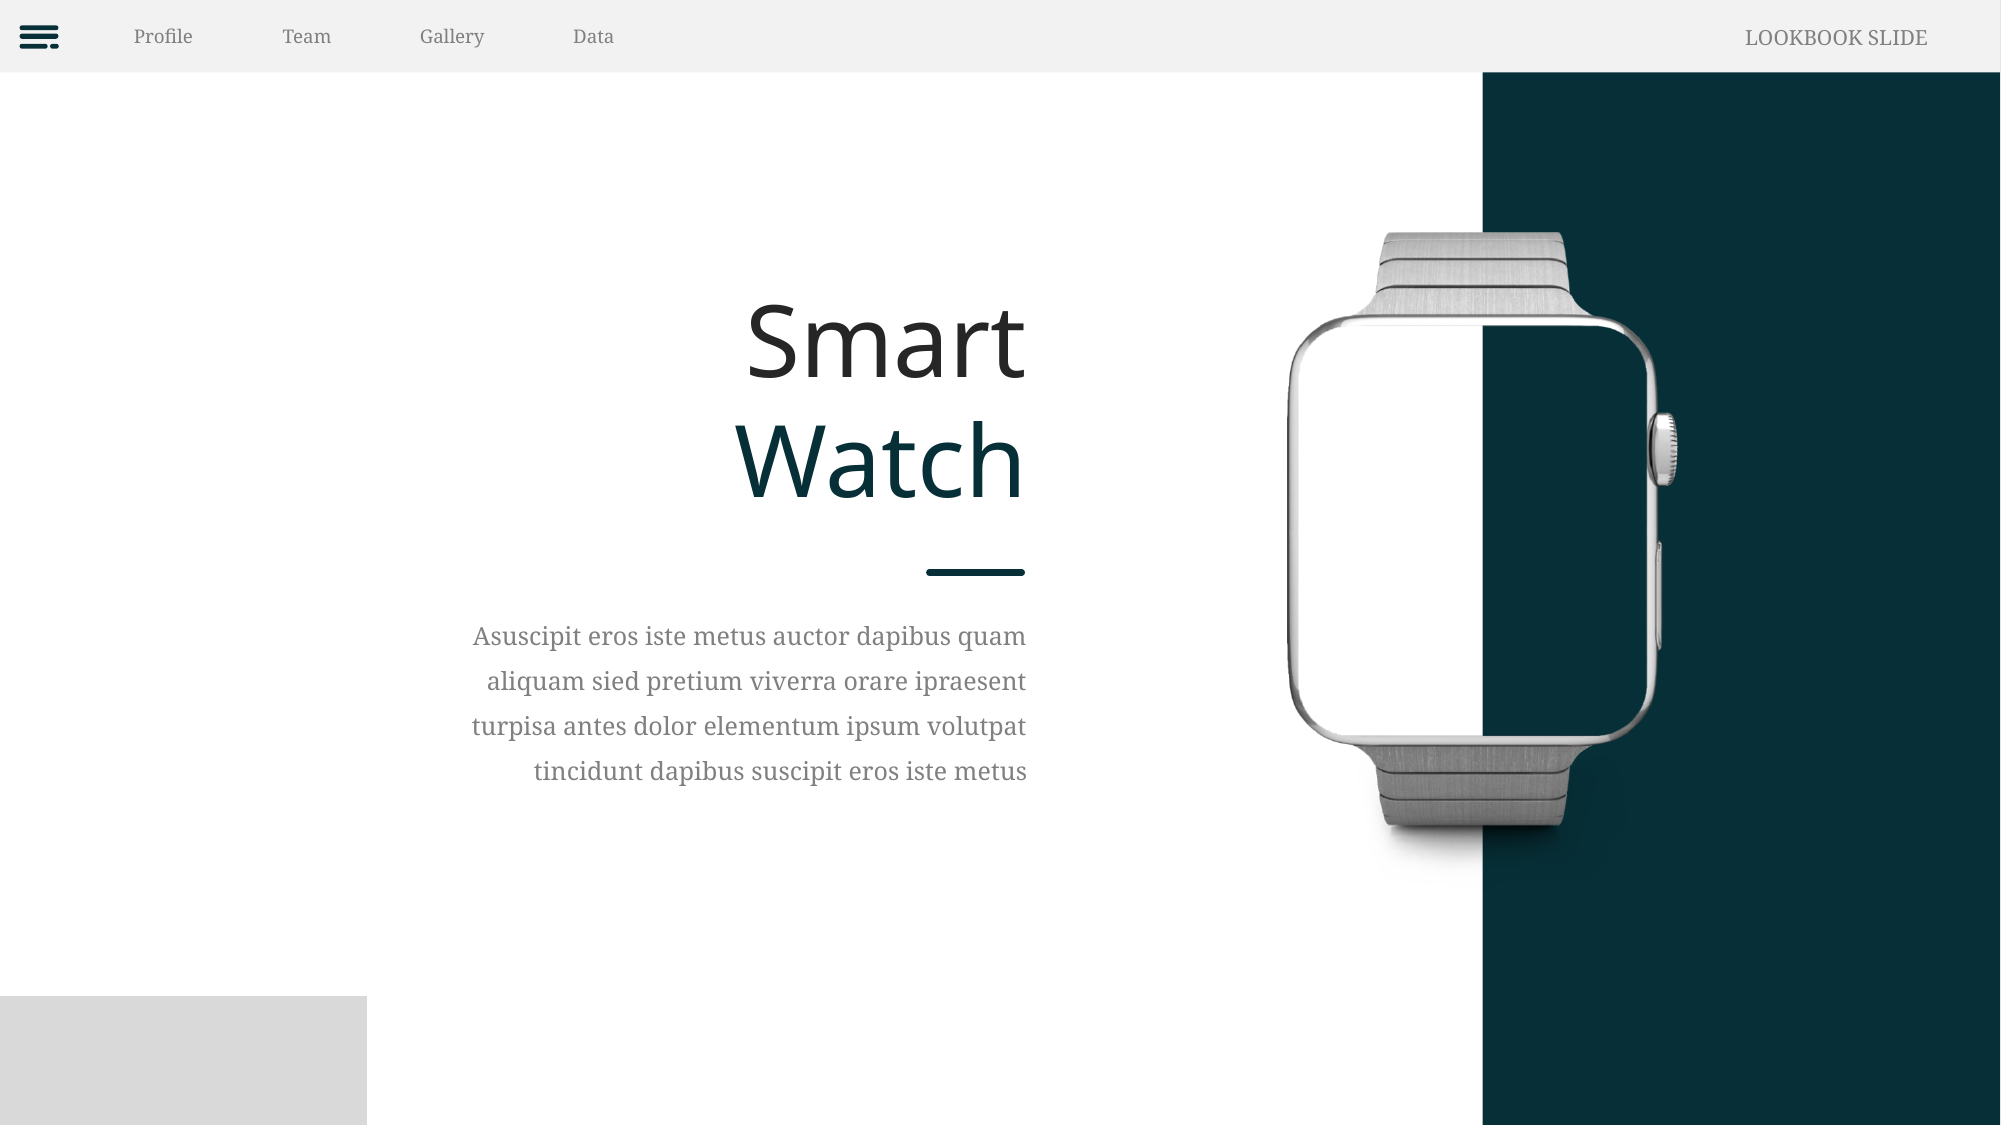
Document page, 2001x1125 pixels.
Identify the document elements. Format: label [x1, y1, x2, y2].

text_box [1481, 73, 2001, 1125]
text_box [437, 277, 1028, 783]
picture [1287, 232, 1678, 893]
text_box [0, 995, 368, 1125]
text_box [0, 0, 2001, 73]
